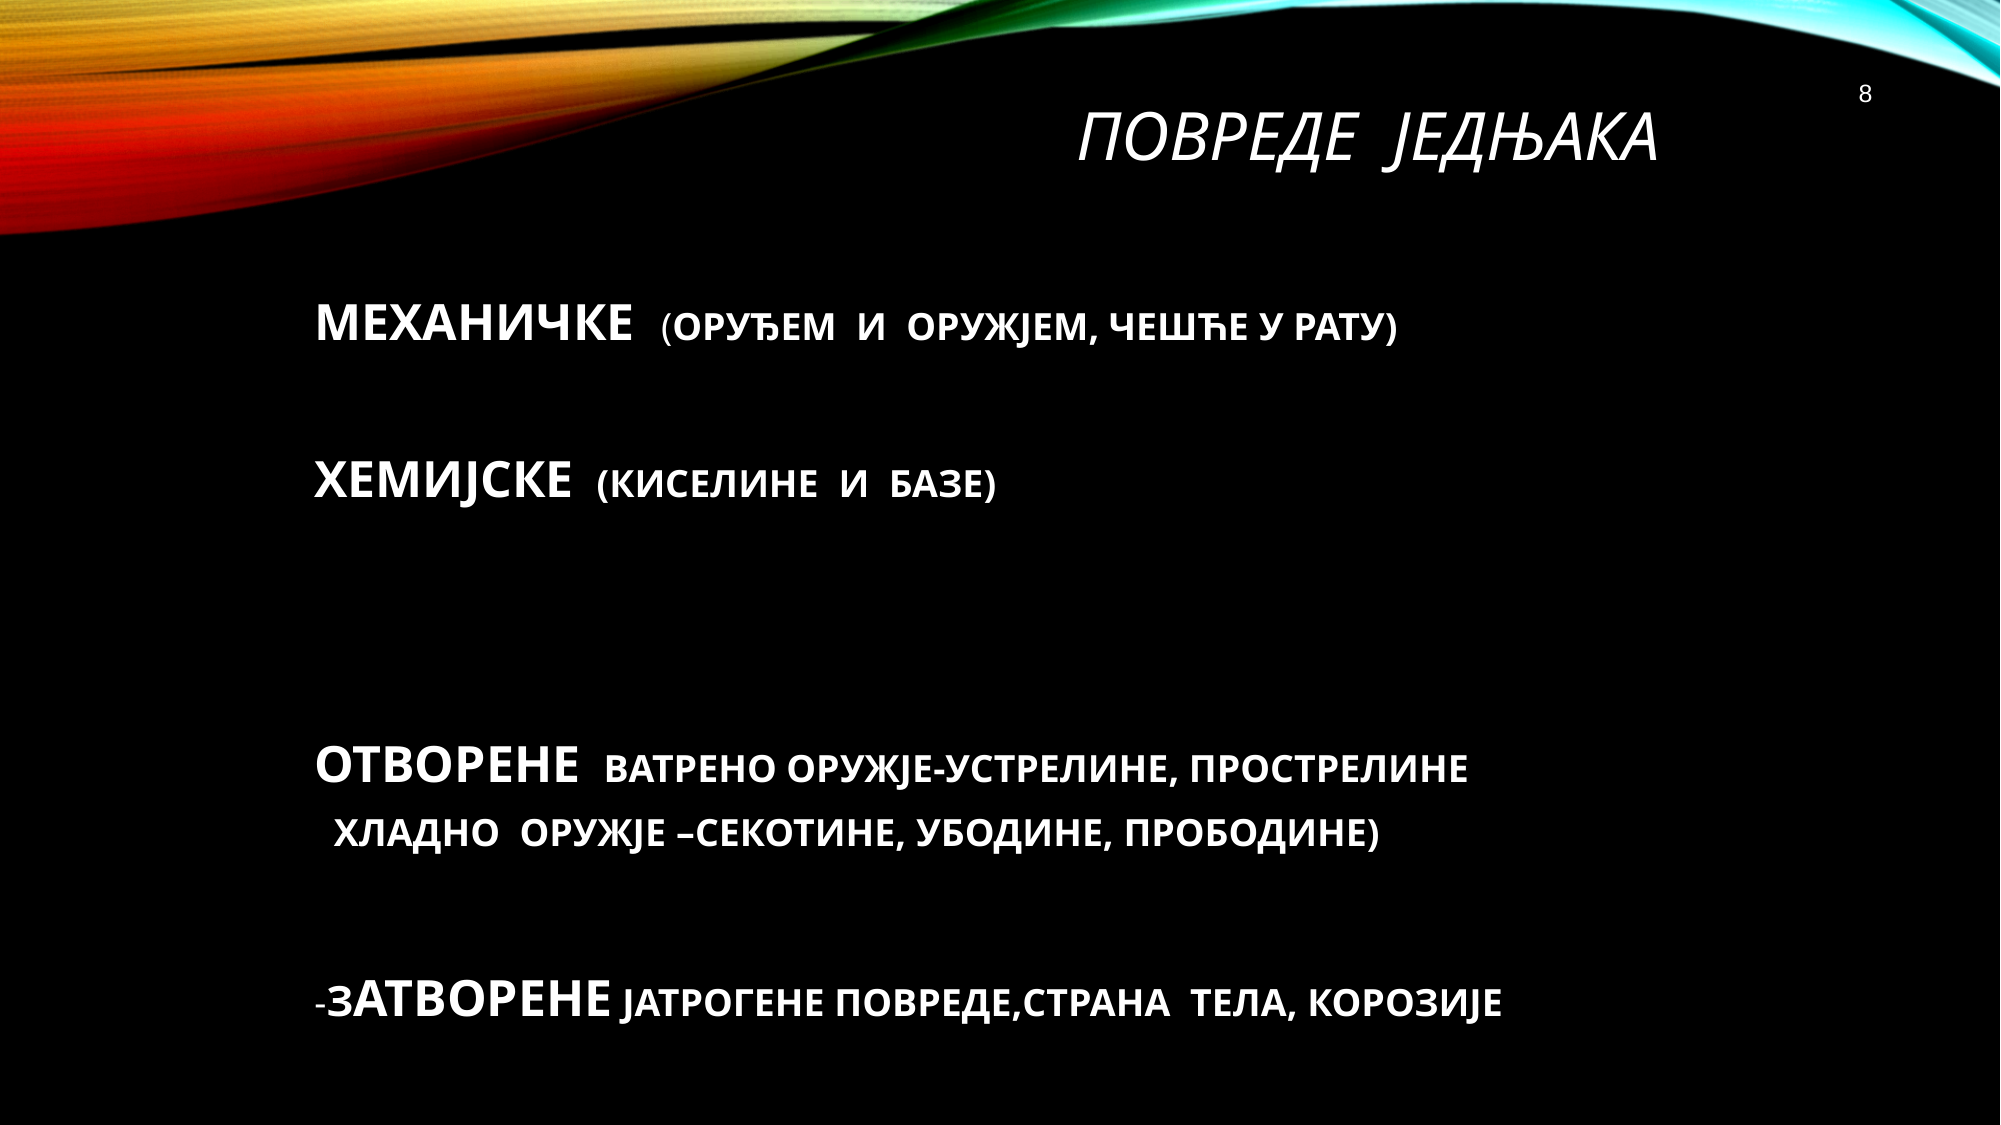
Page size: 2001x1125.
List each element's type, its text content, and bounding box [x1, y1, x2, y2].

list МЕХАНИЧКЕ (ОРУЂЕМ И ОРУЖЈЕМ, ЧЕШЋЕ У РАТУ) ХЕМИЈСКЕ (КИСЕЛИНЕ И БАЗЕ) ОТВОРЕНЕ ВАТРЕНО ОРУЖЈЕ-УСТРЕЛИНЕ, ПРОСТРЕЛИНЕ ХЛАДНО ОРУЖЈЕ –СЕКОТИНЕ, УБОДИНЕ, ПРОБОДИНЕ) -ЗАТВОРЕНЕ ЈАТРОГЕНЕ ПОВРЕДЕ,СТРАНА ТЕЛА, КОРОЗИЈЕ [299, 210, 1750, 1059]
picture [0, 0, 2000, 237]
slide_number 8 [1437, 62, 1888, 123]
title ПОВРЕДЕ ЈЕДЊАКА [249, 45, 1675, 233]
